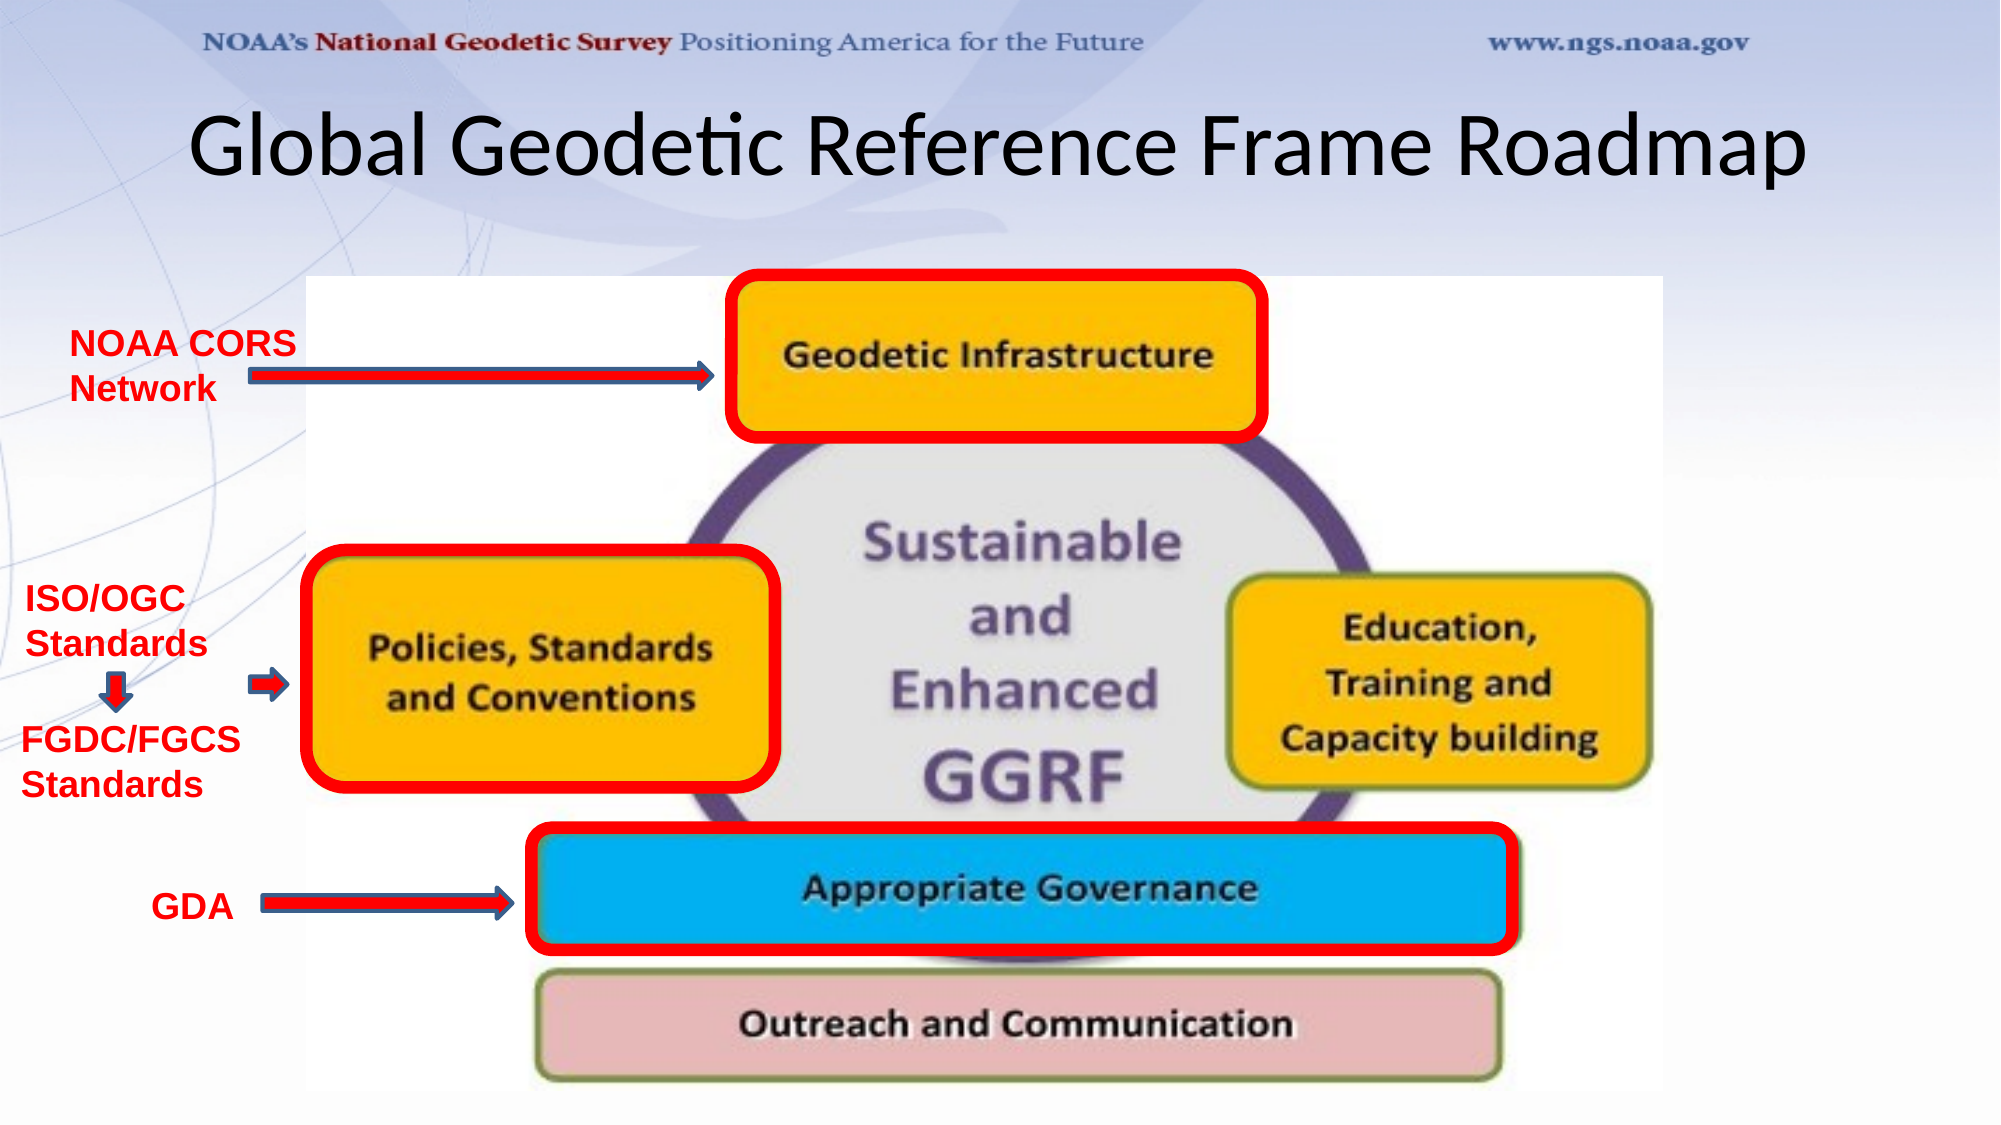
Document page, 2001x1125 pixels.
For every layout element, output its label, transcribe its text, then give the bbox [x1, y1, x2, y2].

text_box [260, 893, 300, 913]
text_box [98, 671, 134, 714]
text_box FGDC/FGCS Standards [6, 707, 257, 813]
title Global Geodetic Reference Frame Roadmap [99, 45, 1900, 233]
text_box NOAA CORS Network [54, 311, 300, 416]
text_box GDA [136, 874, 250, 935]
text_box ISO/OGC Standards [10, 566, 224, 672]
text_box [247, 666, 290, 702]
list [305, 276, 1663, 1091]
text_box [247, 366, 300, 385]
picture [0, 0, 2000, 1125]
